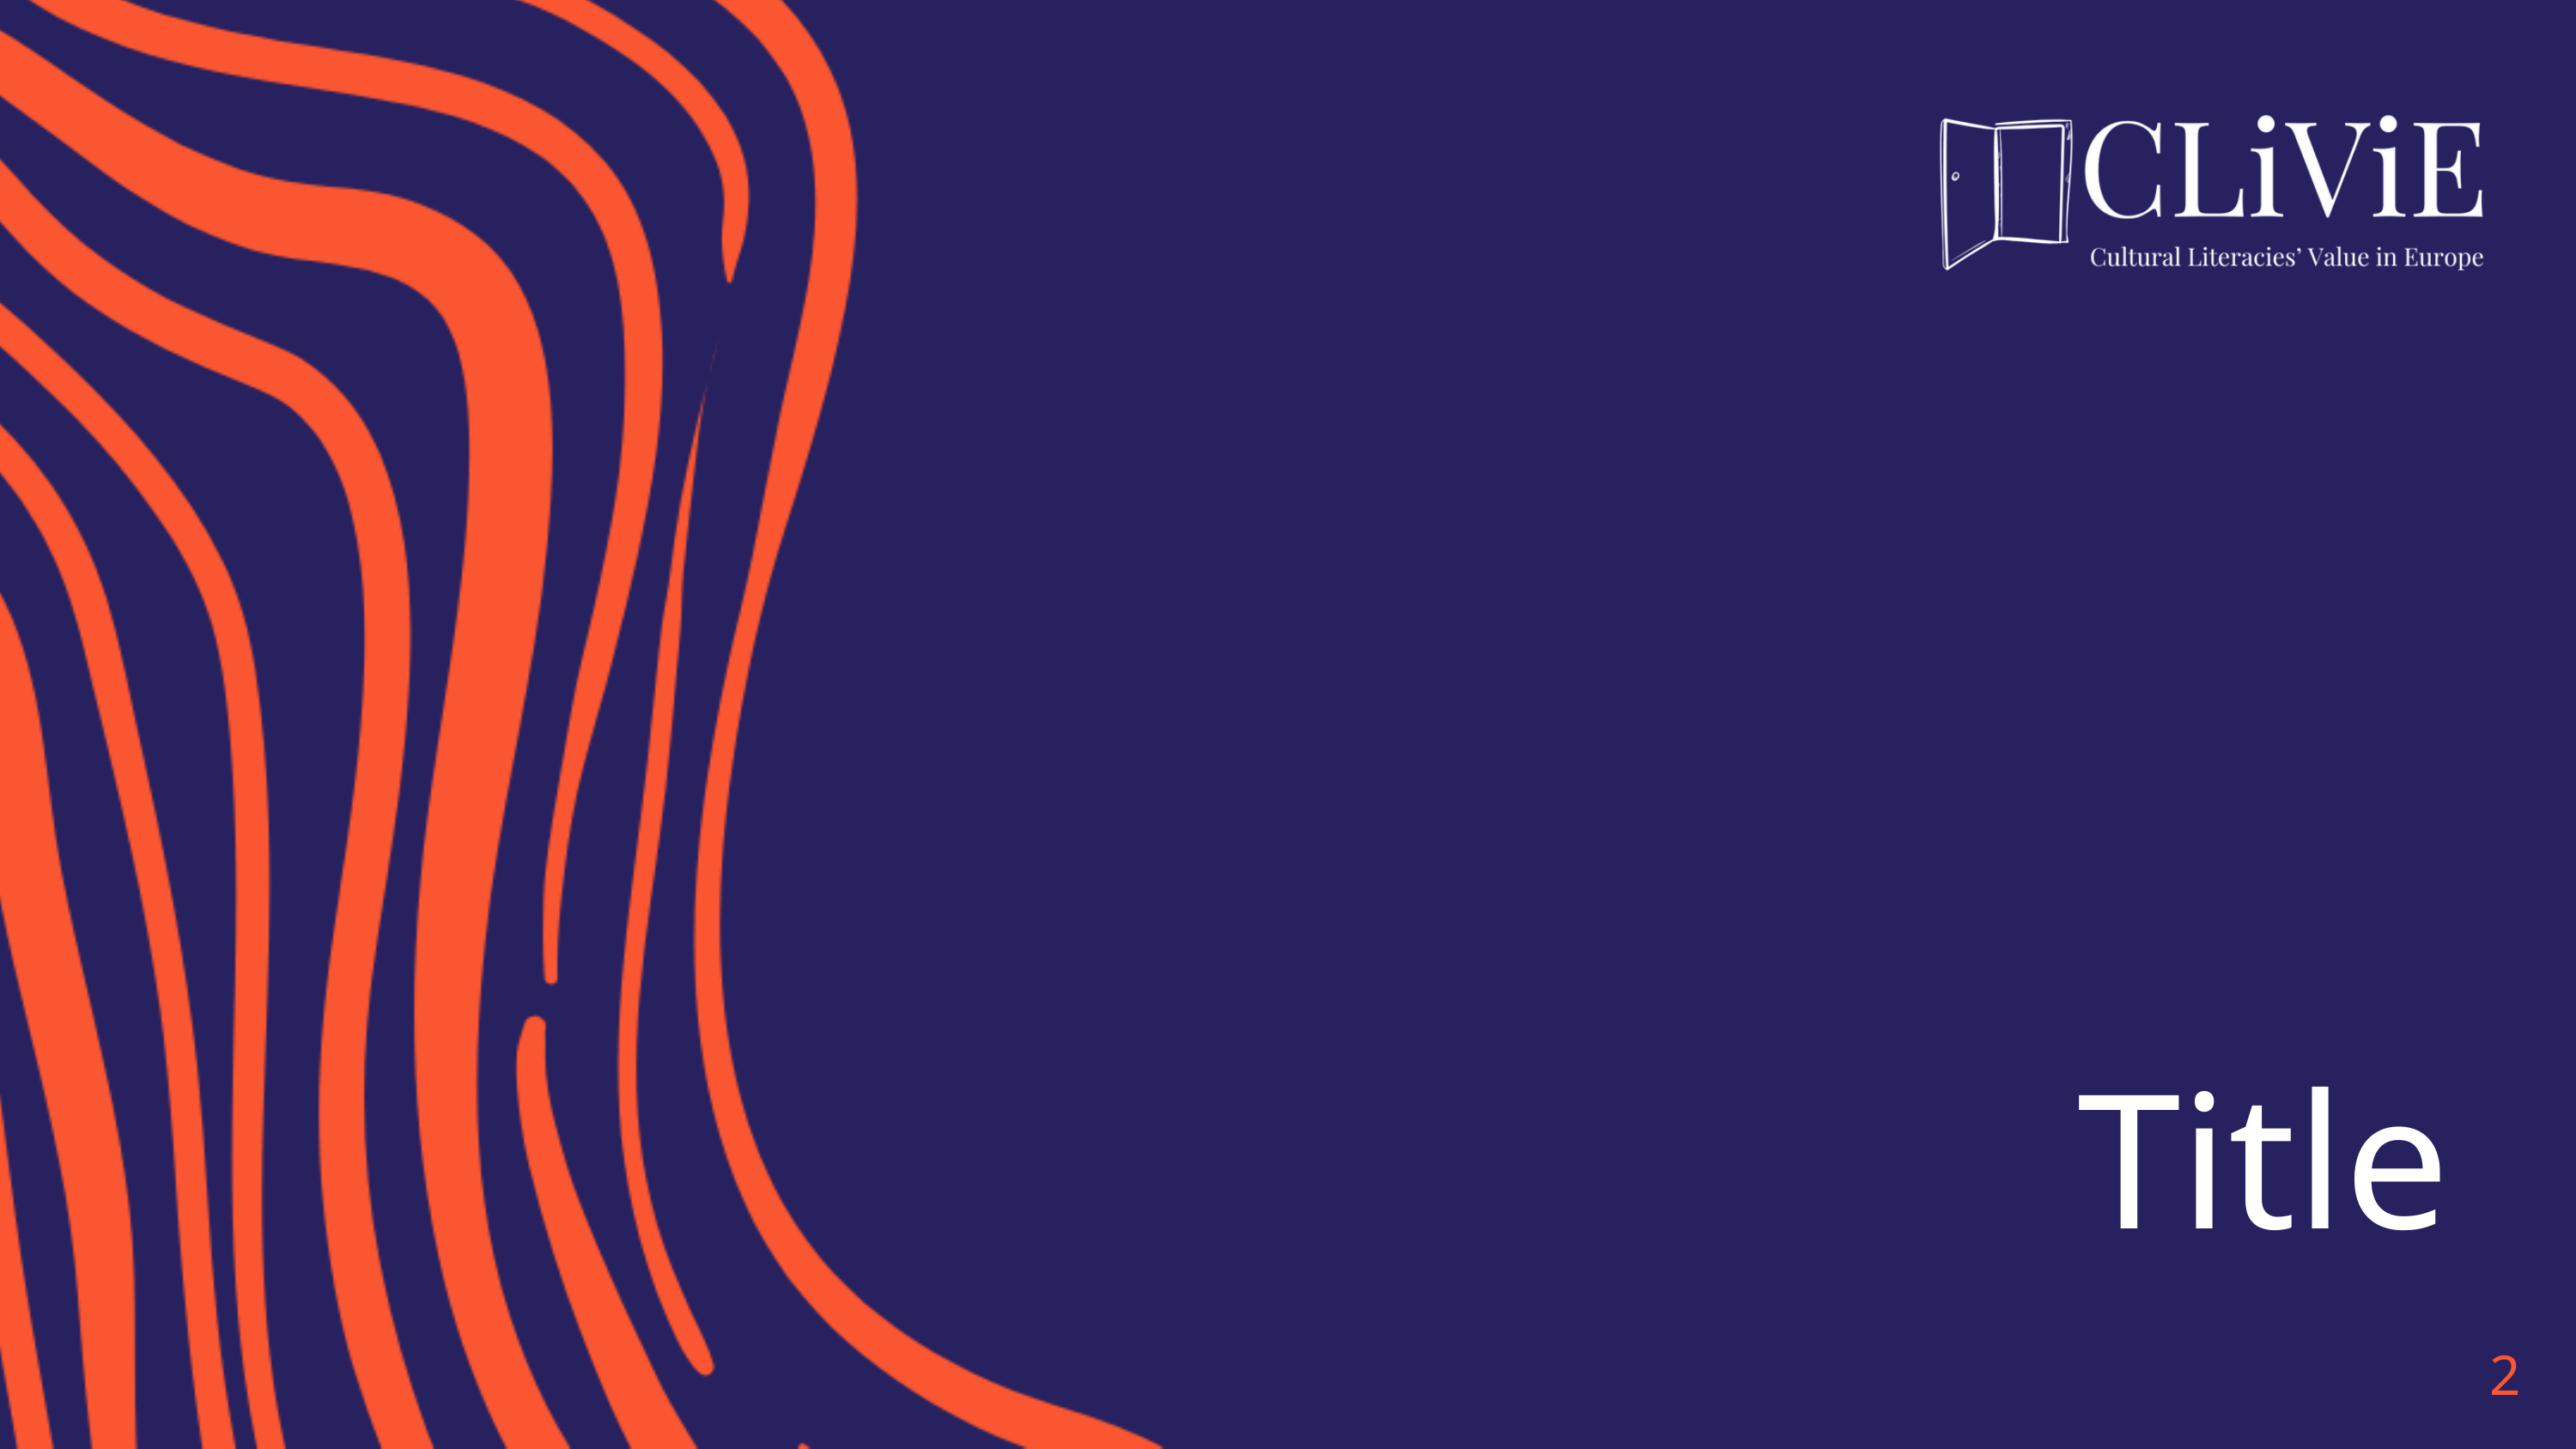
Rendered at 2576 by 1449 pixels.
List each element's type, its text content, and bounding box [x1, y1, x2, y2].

text_box [1911, 92, 2520, 290]
text_box [0, 0, 2576, 1449]
text_box 2 [2489, 1329, 2520, 1407]
text_box Title [2071, 1004, 2456, 1266]
